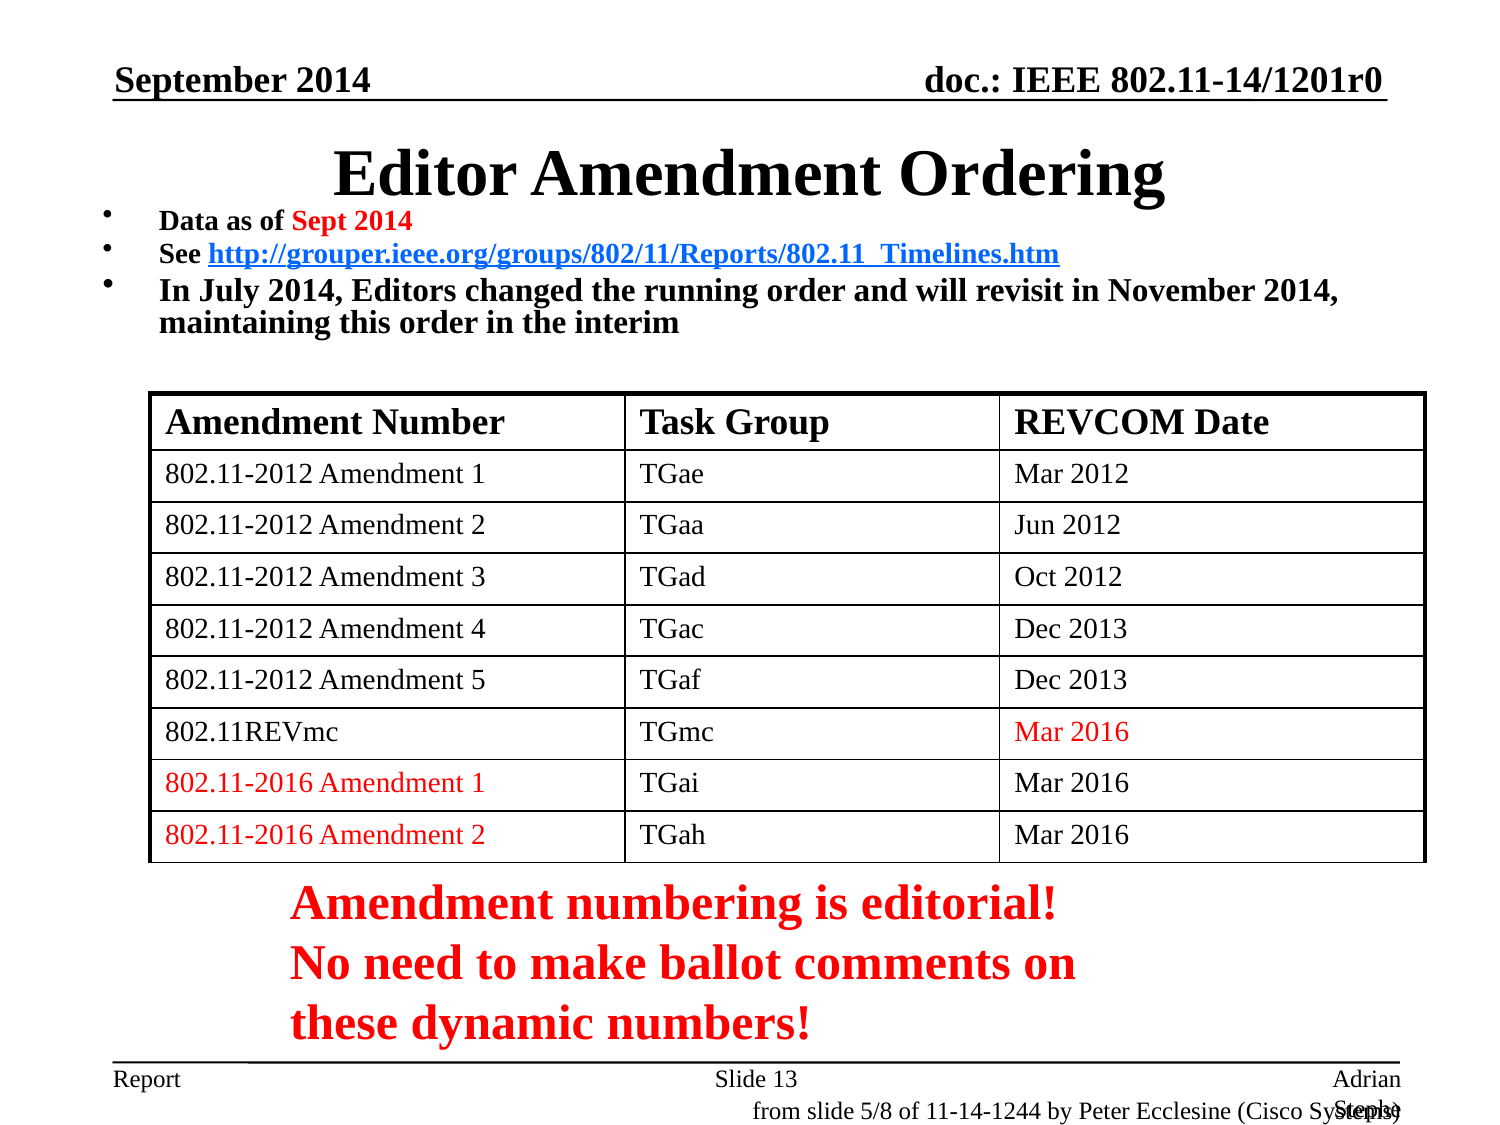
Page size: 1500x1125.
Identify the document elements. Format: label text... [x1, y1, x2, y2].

table_cell TGac [626, 606, 999, 655]
table_header REVCOM Date [1000, 396, 1423, 449]
table_cell 802.11-2012 Amendment 4 [152, 606, 624, 655]
title Editor Amendment Ordering [112, 112, 1388, 200]
text_box Amendment numbering is editorial! No need to make ballot comments on these dynamic numbers! [275, 862, 1125, 1058]
table_cell Mar 2016 [1000, 812, 1423, 862]
table_cell TGaa [626, 503, 999, 552]
table_cell TGmc [626, 709, 999, 759]
table_header Task Group [626, 396, 999, 449]
table_cell 802.11-2016 Amendment 1 [152, 760, 624, 810]
table_cell Jun 2012 [1000, 503, 1423, 552]
table_cell 802.11-2016 Amendment 2 [152, 812, 624, 862]
text_box Data as of Sept 2014 See http://grouper.ieee.org/groups/802/11/Reports/802.11_Timelines.htm In July 2014, Editors changed the running order and will revisit in November 2014, maintaining this order in the interim [87, 200, 1388, 388]
table_cell Mar 2012 [1000, 451, 1423, 501]
text_box from slide 5/8 of 11-14-1244 by Peter Ecclesine (Cisco Systems) [343, 1087, 1417, 1125]
table_cell 802.11REVmc [152, 709, 624, 759]
table_cell Dec 2013 [1000, 657, 1423, 707]
table_cell 802.11-2012 Amendment 1 [152, 451, 624, 501]
table_cell TGad [626, 554, 999, 604]
table_cell Oct 2012 [1000, 554, 1423, 604]
table_header Amendment Number [152, 396, 624, 449]
table_cell Dec 2013 [1000, 606, 1423, 655]
table_cell 802.11-2012 Amendment 5 [152, 657, 624, 707]
table_cell 802.11-2012 Amendment 3 [152, 554, 624, 604]
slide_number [114, 54, 374, 101]
table_cell TGai [626, 760, 999, 810]
table_cell TGae [626, 451, 999, 501]
table_cell TGah [626, 812, 999, 862]
slide_number Slide 13 [714, 1061, 798, 1087]
table_cell Mar 2016 [1000, 709, 1423, 759]
footer Adrian Stephens, Intel Corporation [1324, 1061, 1402, 1087]
table_cell 802.11-2012 Amendment 2 [152, 503, 624, 552]
table_cell TGaf [626, 657, 999, 707]
table_cell Mar 2016 [1000, 760, 1423, 810]
